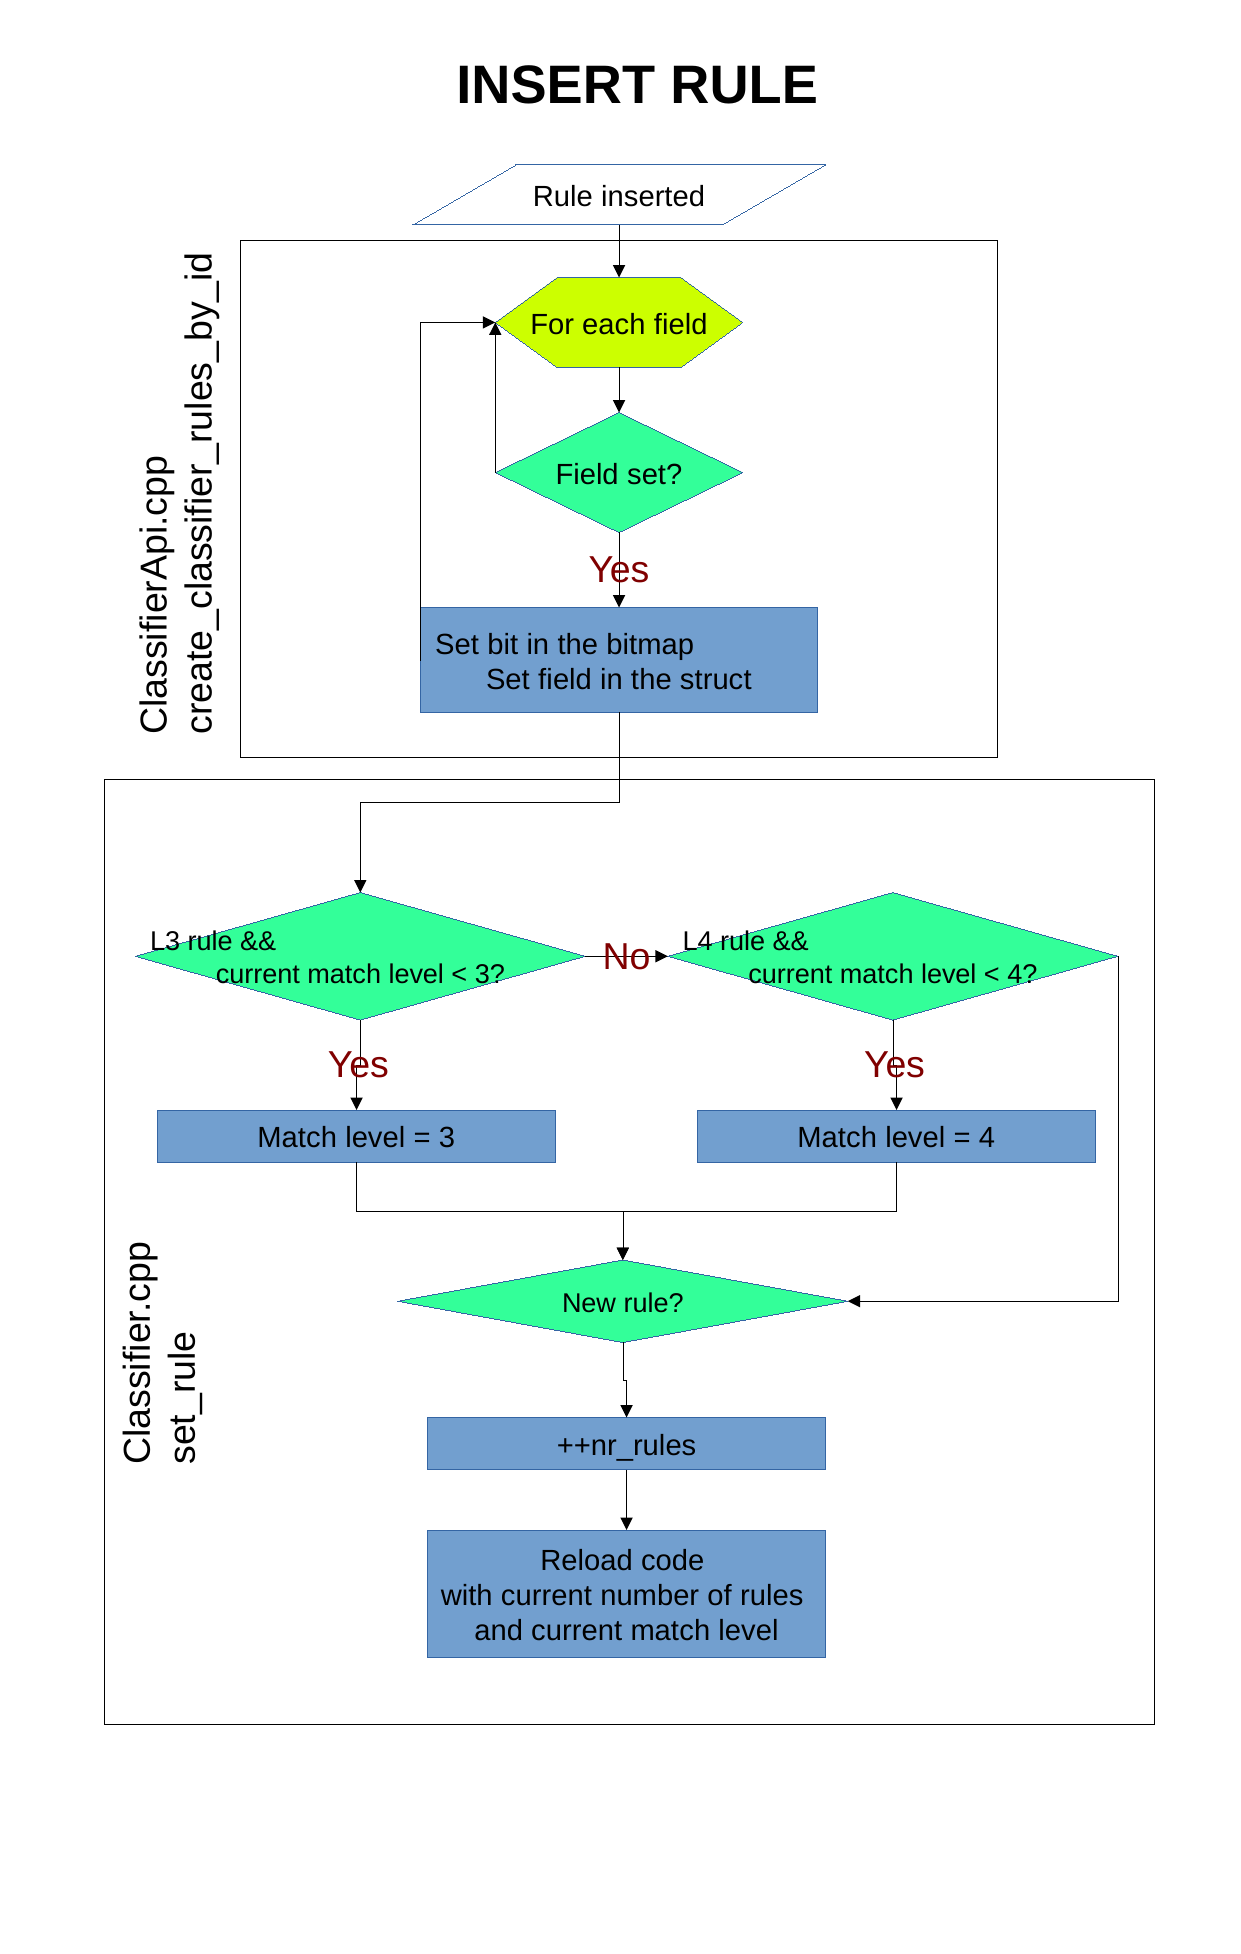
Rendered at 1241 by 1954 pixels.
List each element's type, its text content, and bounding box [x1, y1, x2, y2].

text_box INSERT RULE [135, 41, 1141, 120]
text_box [240, 240, 998, 758]
text_box [104, 779, 1155, 1725]
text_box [847, 956, 1119, 1302]
text_box Classifier.cpp set_rule [105, 1215, 204, 1480]
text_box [622, 1342, 627, 1418]
text_box ClassifierApi.cpp create_classifier_rules_by_id [121, 237, 221, 750]
text_box Rule inserted [412, 164, 826, 225]
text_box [420, 322, 496, 661]
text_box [356, 1162, 620, 1261]
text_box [622, 1162, 842, 1261]
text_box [360, 712, 620, 893]
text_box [356, 1019, 361, 1111]
